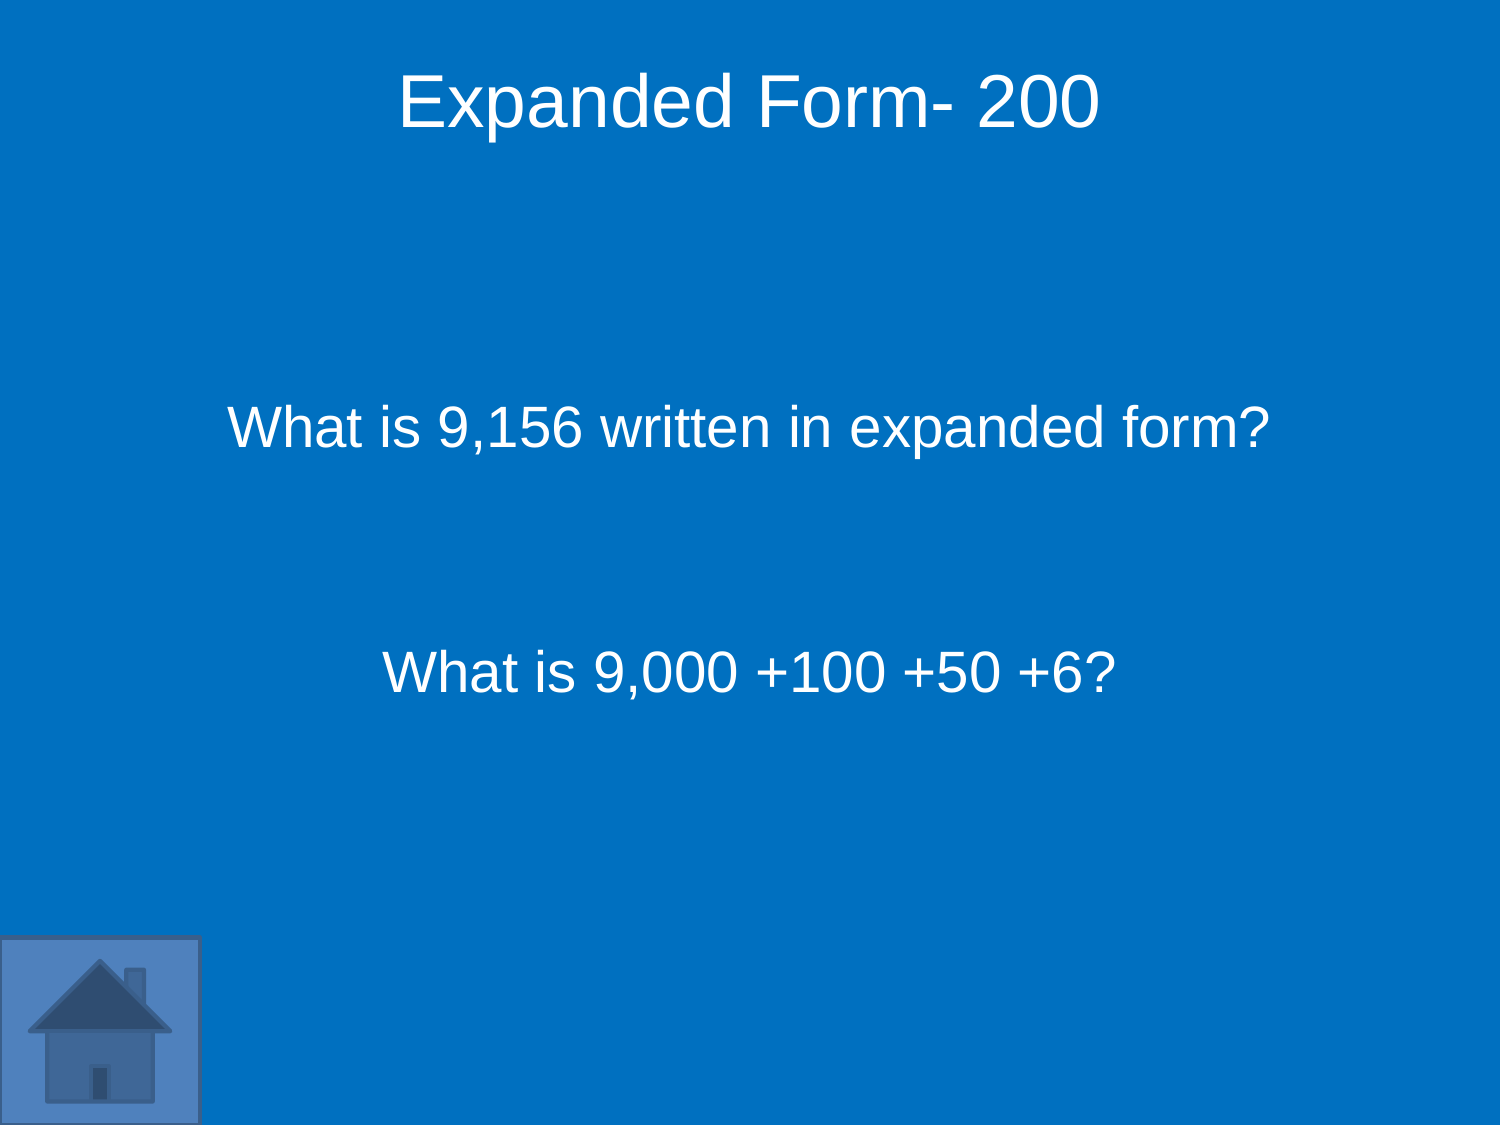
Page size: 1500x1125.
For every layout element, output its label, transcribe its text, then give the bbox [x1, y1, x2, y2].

text_box What is 9,156 written in expanded form? What is 9,000 +100 +50 +6? [74, 249, 1425, 1088]
text_box Expanded Form- 200 [74, 45, 1425, 233]
text_box [0, 935, 202, 1125]
